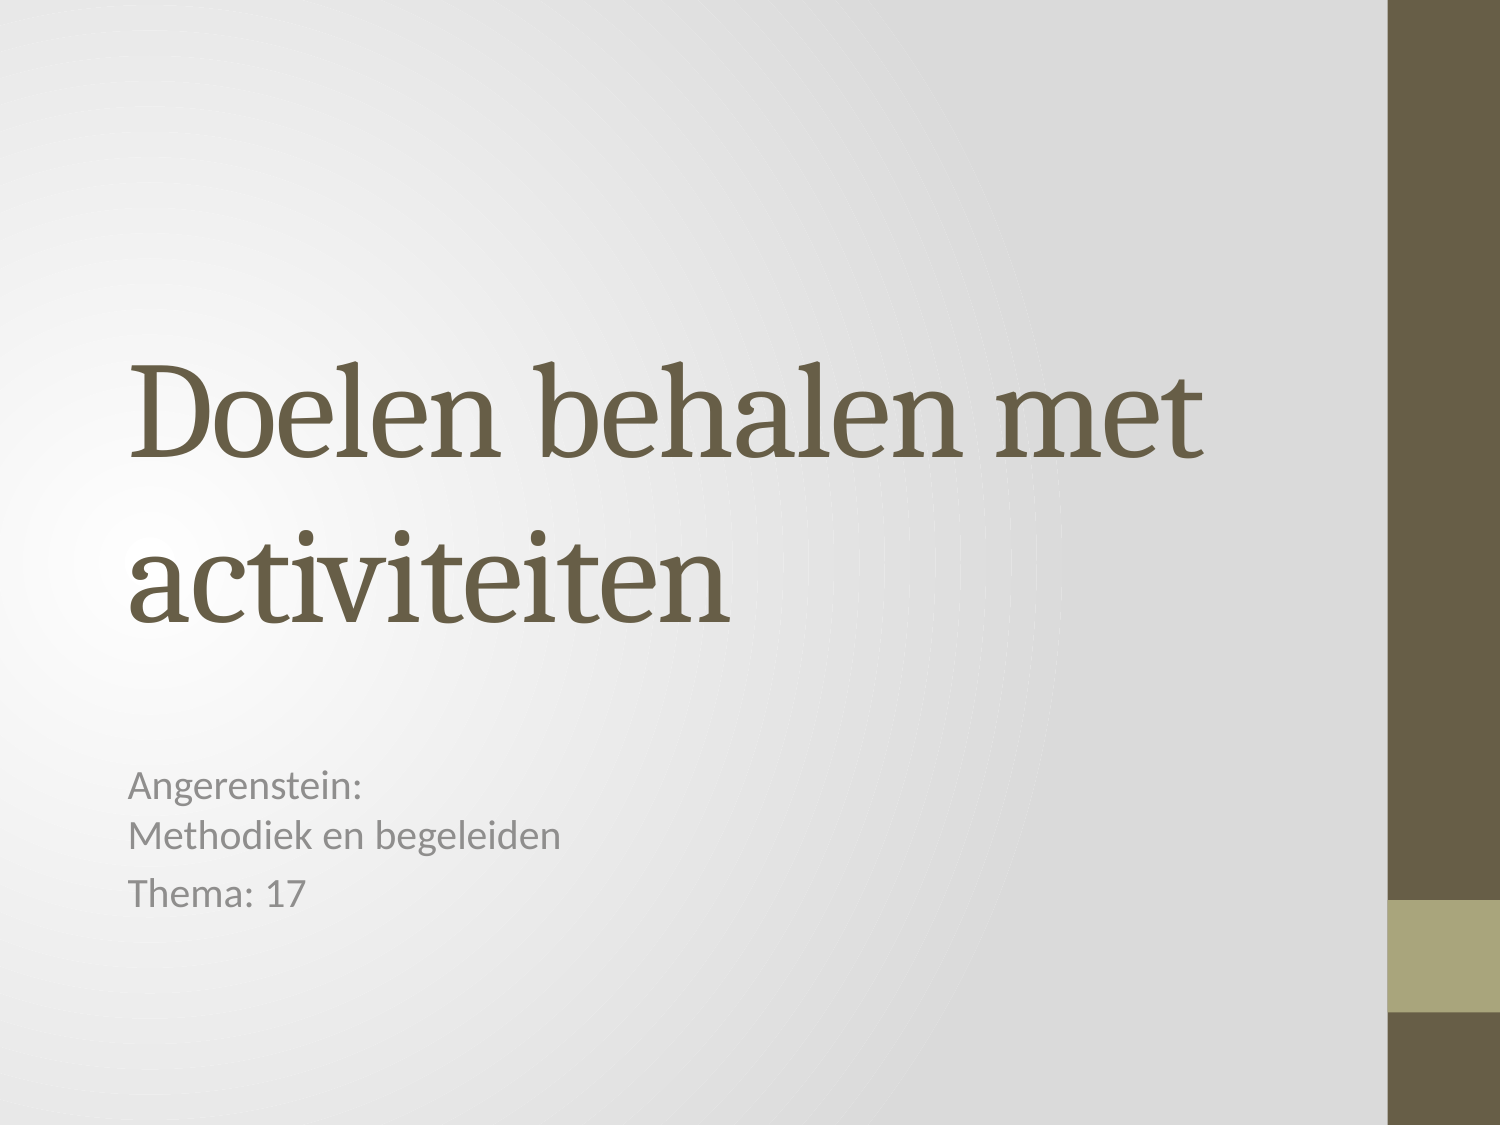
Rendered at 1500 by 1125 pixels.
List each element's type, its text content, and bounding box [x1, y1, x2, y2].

title Doelen behalen met activiteiten [112, 312, 1350, 657]
subtitle Angerenstein: Methodiek en begeleiden Thema: 17 [112, 750, 1173, 925]
